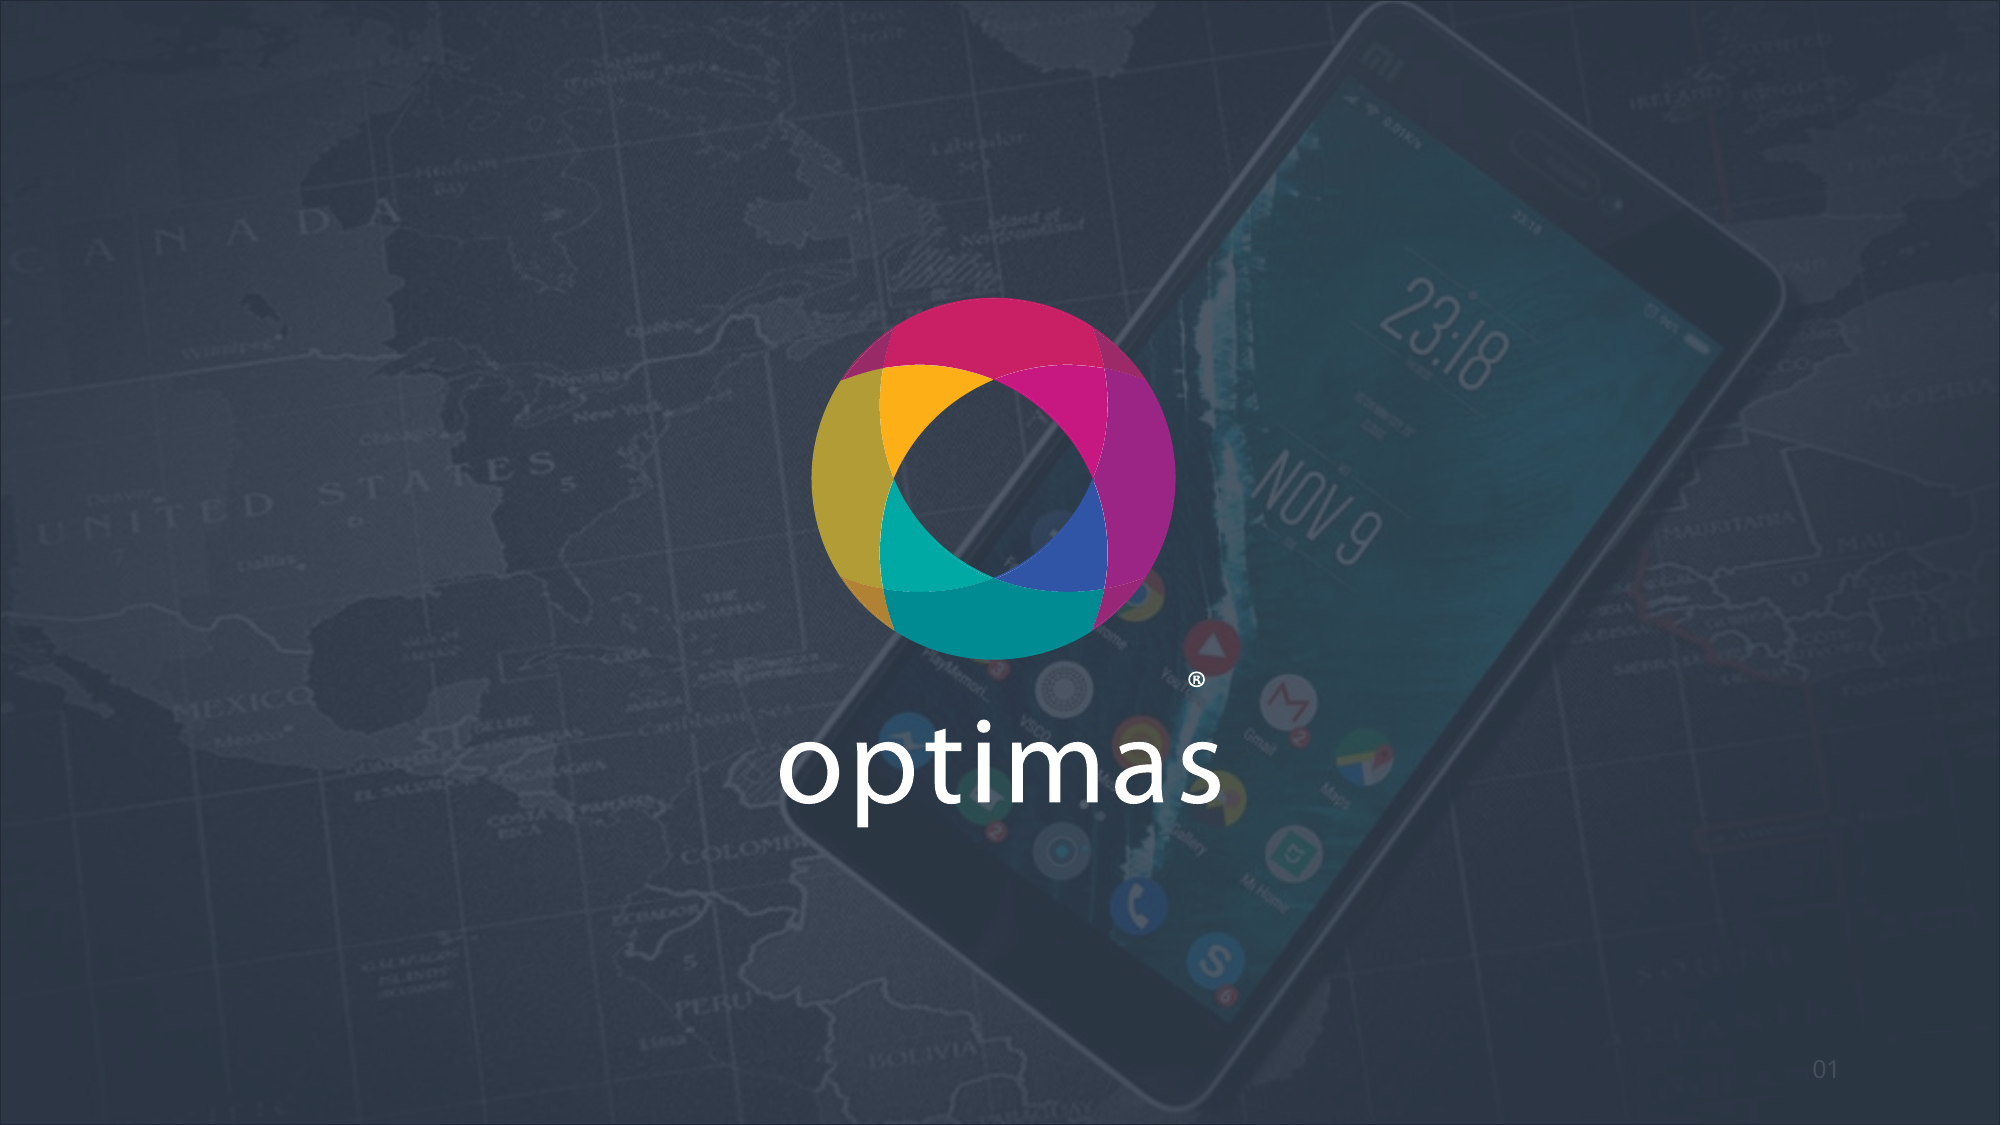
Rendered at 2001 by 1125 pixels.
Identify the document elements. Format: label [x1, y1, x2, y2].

picture [0, 0, 2000, 1125]
text_box [780, 297, 1220, 828]
